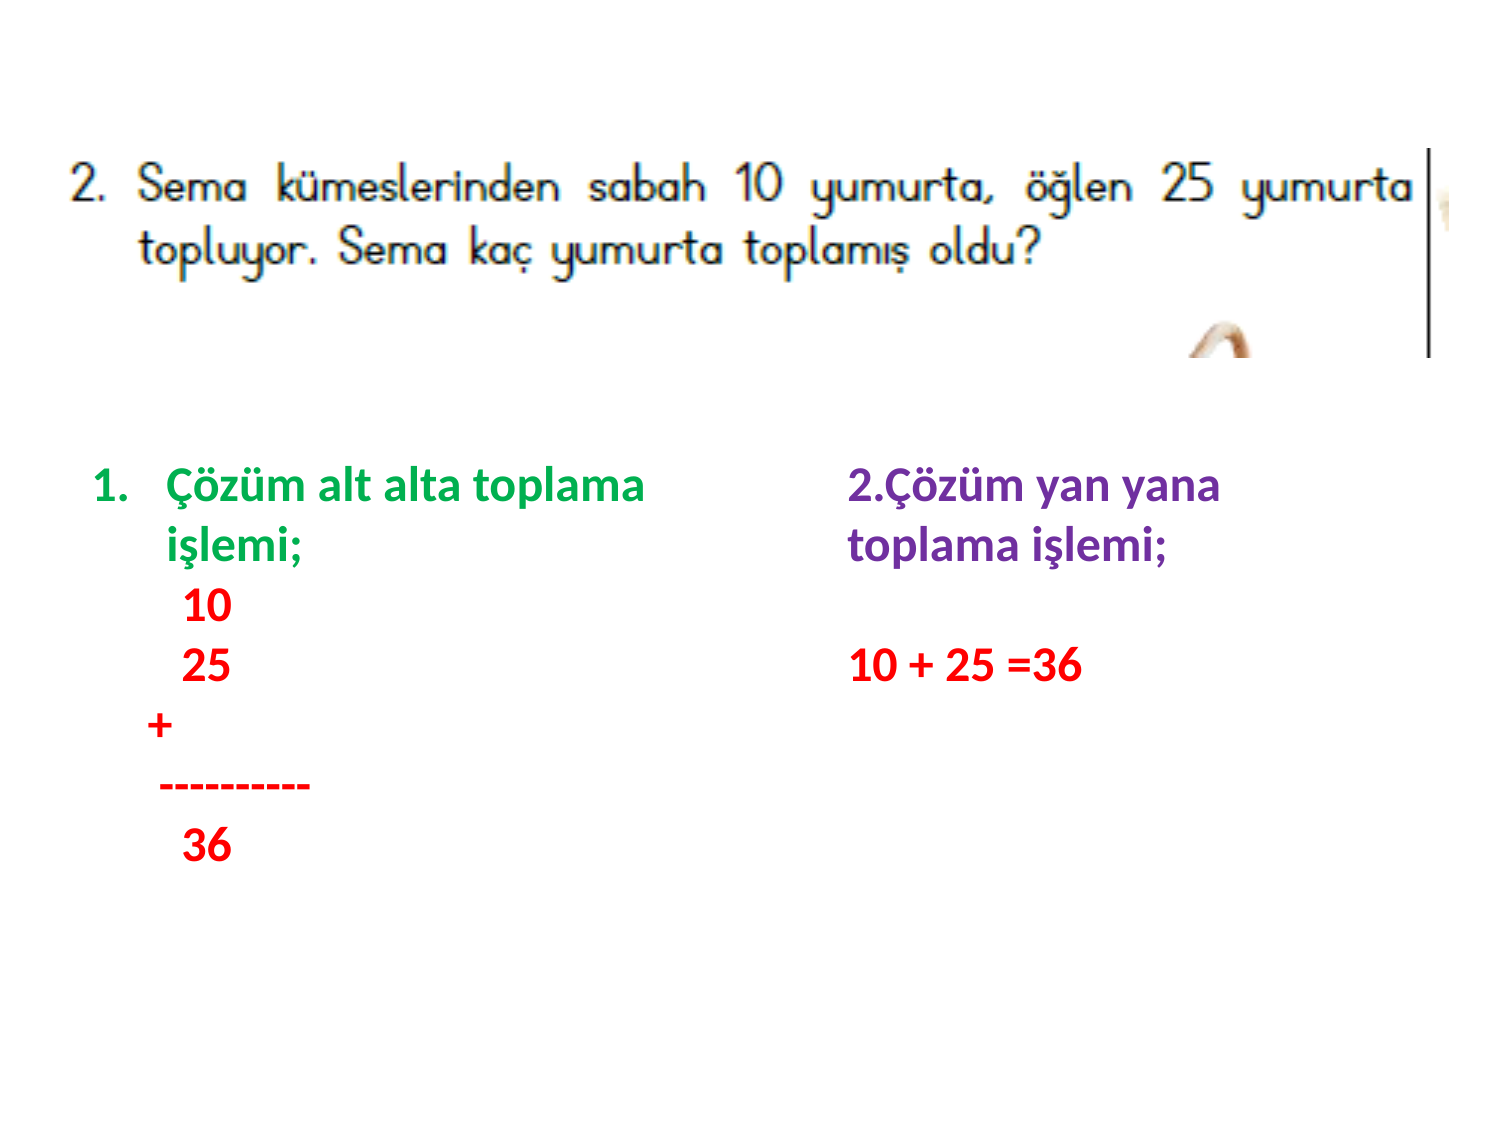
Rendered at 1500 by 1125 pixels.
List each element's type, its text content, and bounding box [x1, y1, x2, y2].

picture [52, 148, 1449, 358]
text_box Çözüm alt alta toplama işlemi; 10 25 + ---------- 36 [76, 444, 730, 924]
text_box 2.Çözüm yan yana toplama işlemi; 10 + 25 =36 [832, 444, 1419, 699]
